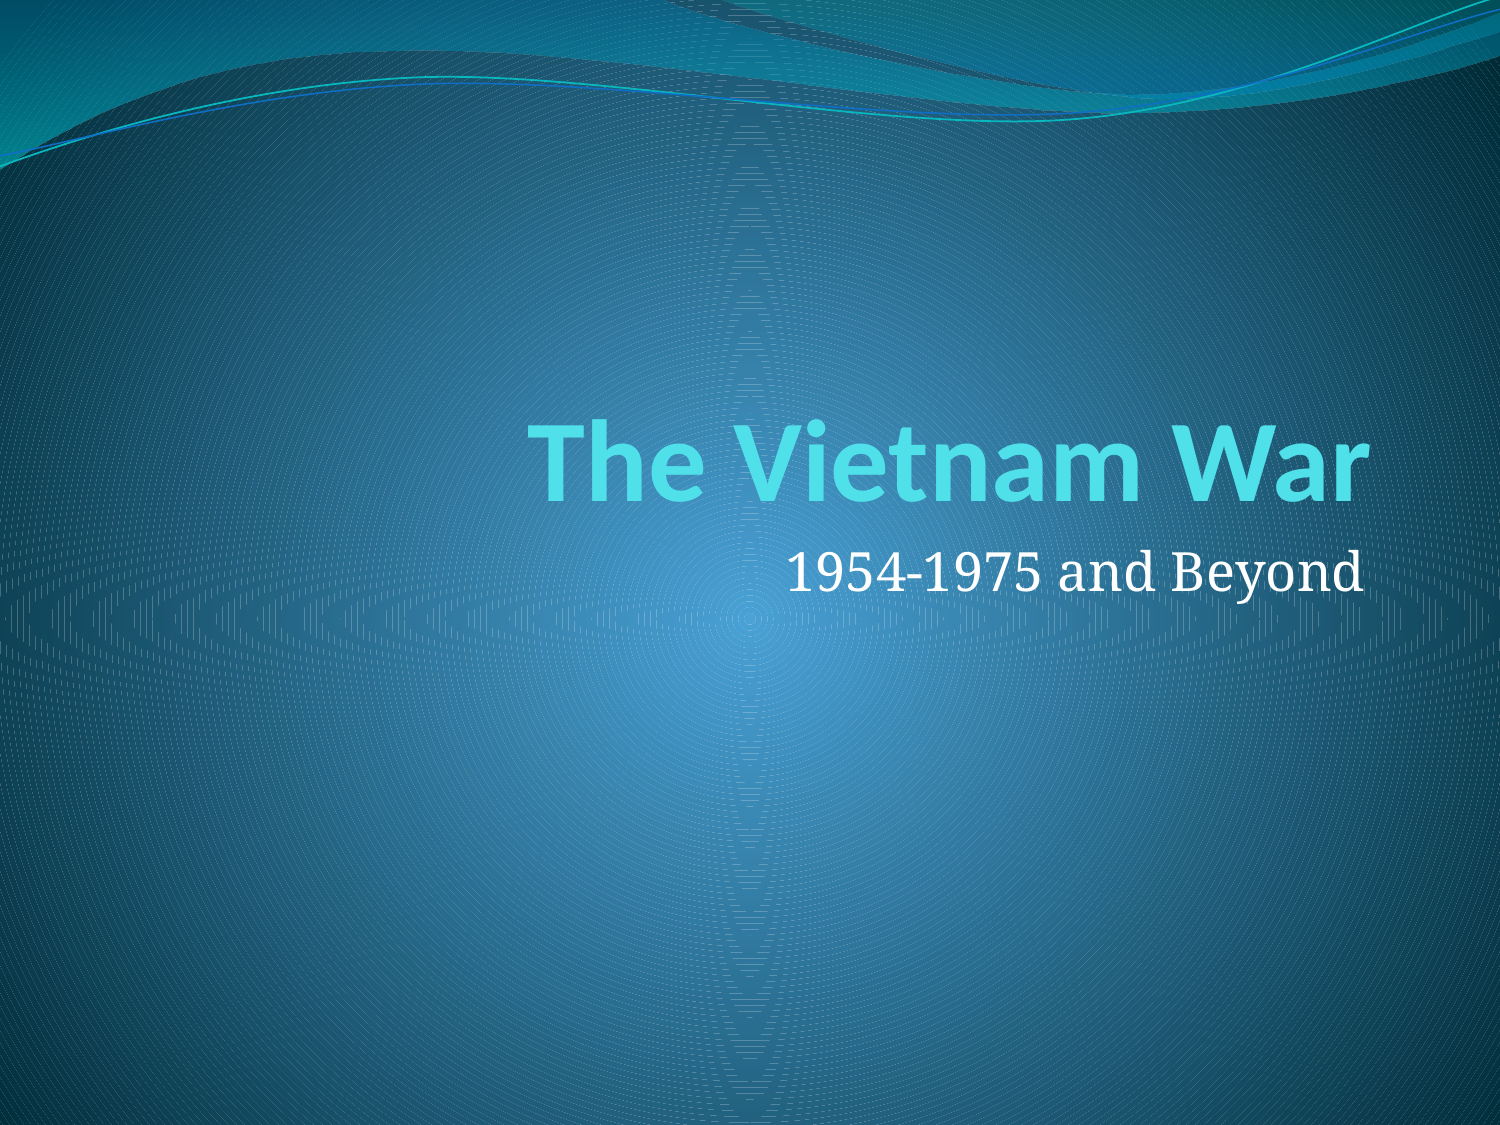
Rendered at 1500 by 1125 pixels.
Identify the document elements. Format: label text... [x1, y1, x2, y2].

subtitle 1954-1975 and Beyond [87, 529, 1376, 818]
title The Vietnam War [87, 224, 1376, 525]
